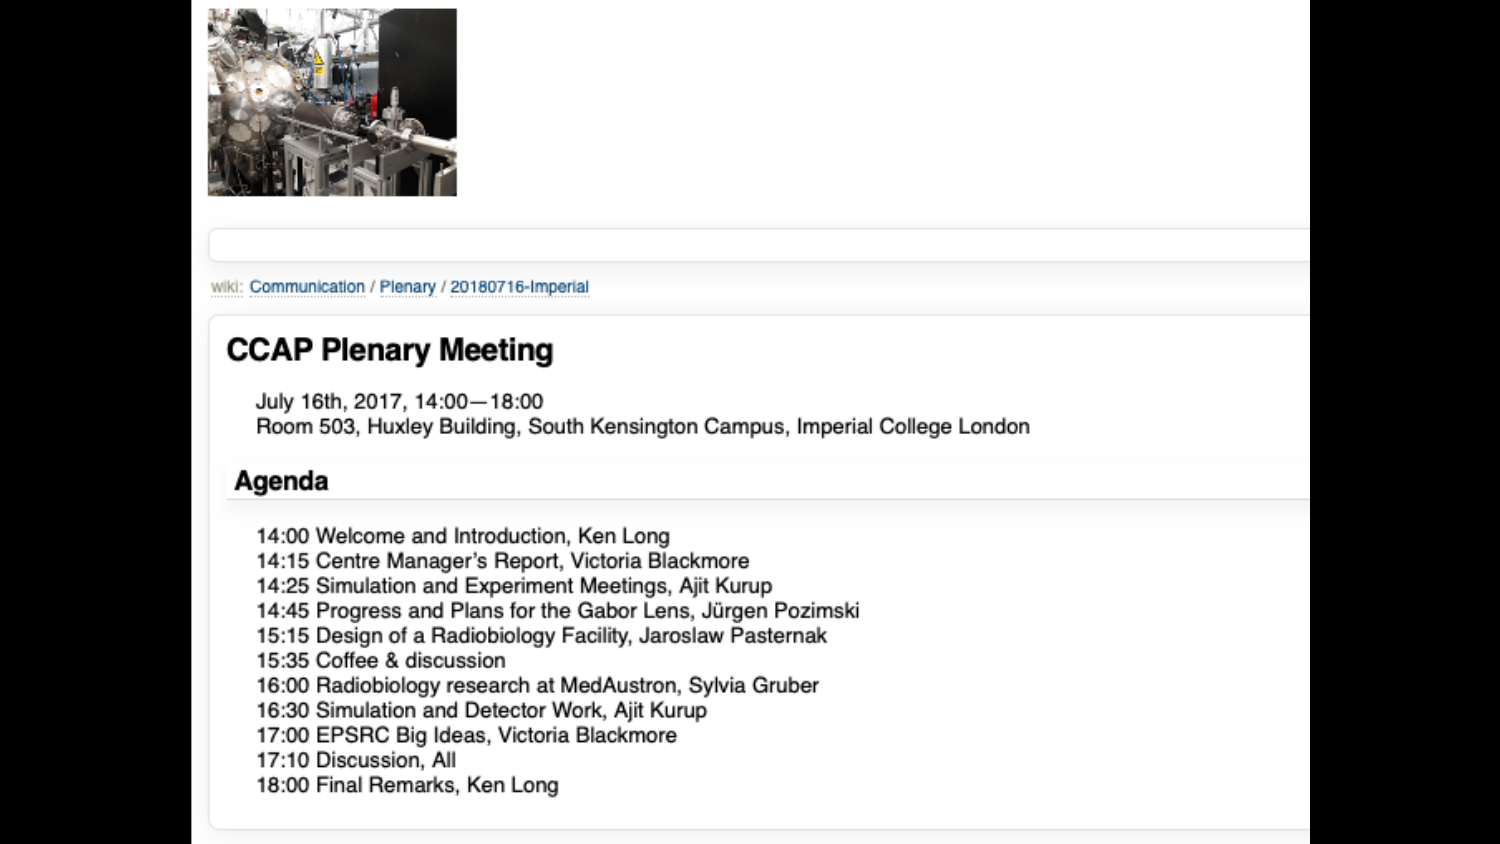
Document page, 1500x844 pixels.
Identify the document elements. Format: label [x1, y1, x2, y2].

picture [190, 0, 1310, 844]
